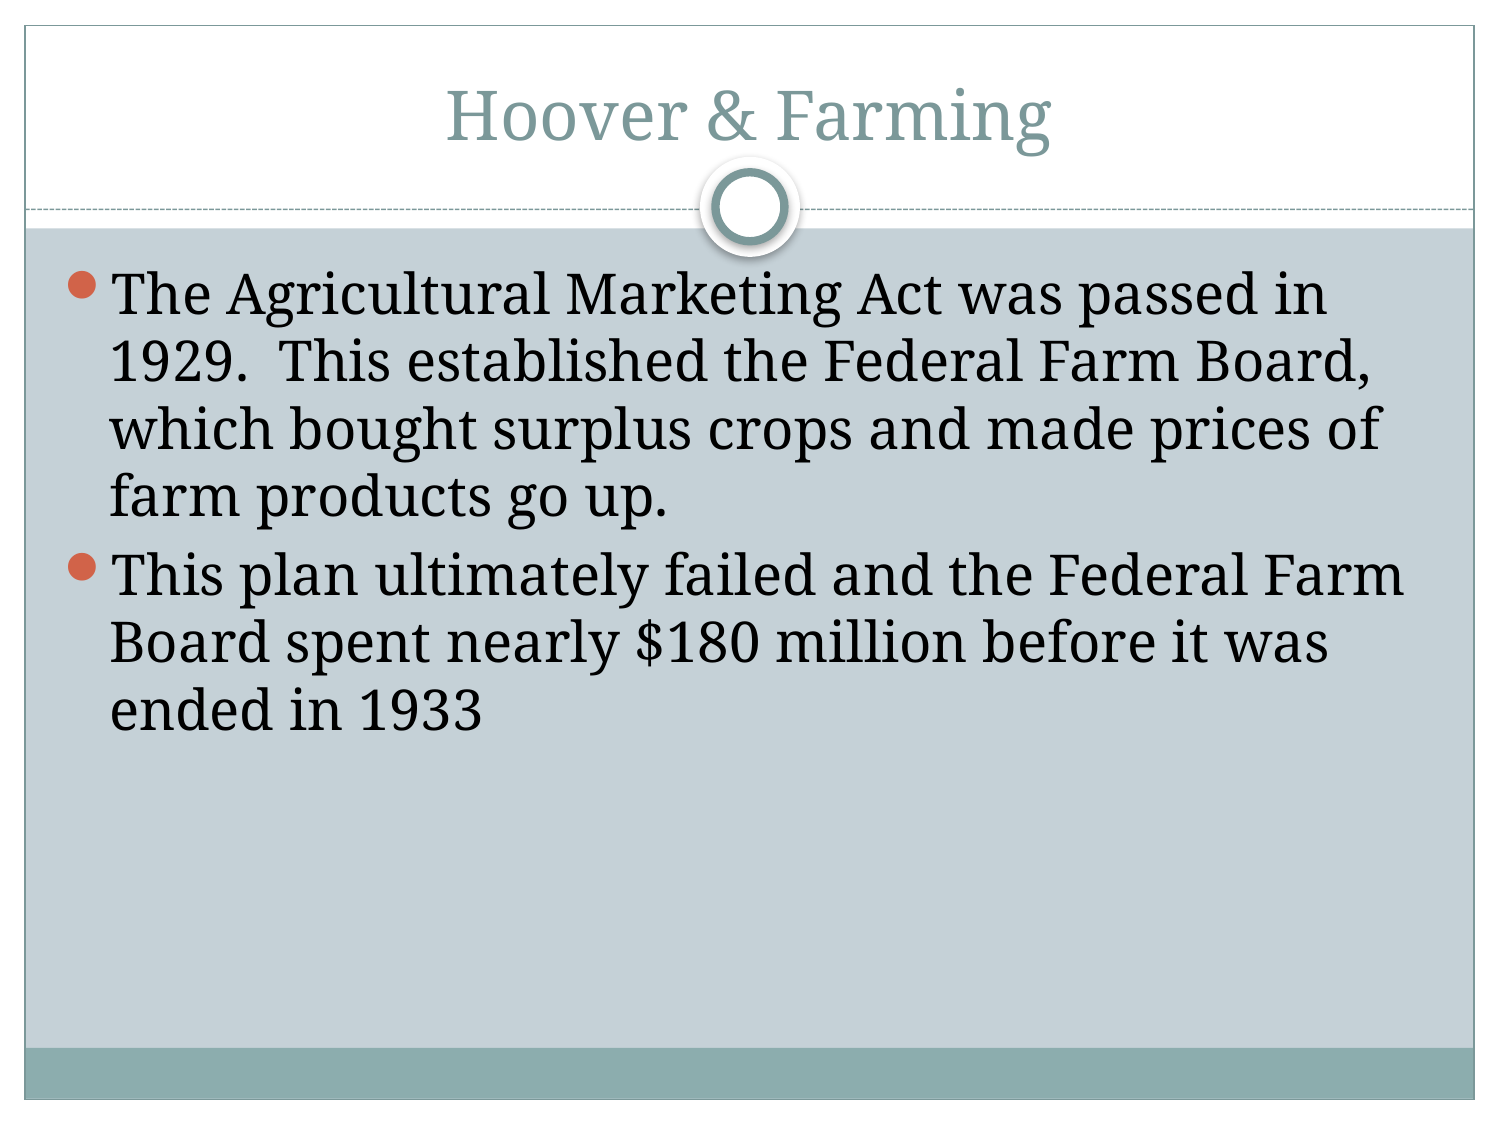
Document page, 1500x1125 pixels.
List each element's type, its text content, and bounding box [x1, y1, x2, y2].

title Hoover & Farming [49, 37, 1450, 162]
list The Agricultural Marketing Act was passed in 1929. This established the Federal Farm Board, which bought surplus crops and made prices of farm products go up. This plan ultimately failed and the Federal Farm Board spent nearly $180 million before it was ended in 1933 [49, 250, 1445, 1001]
